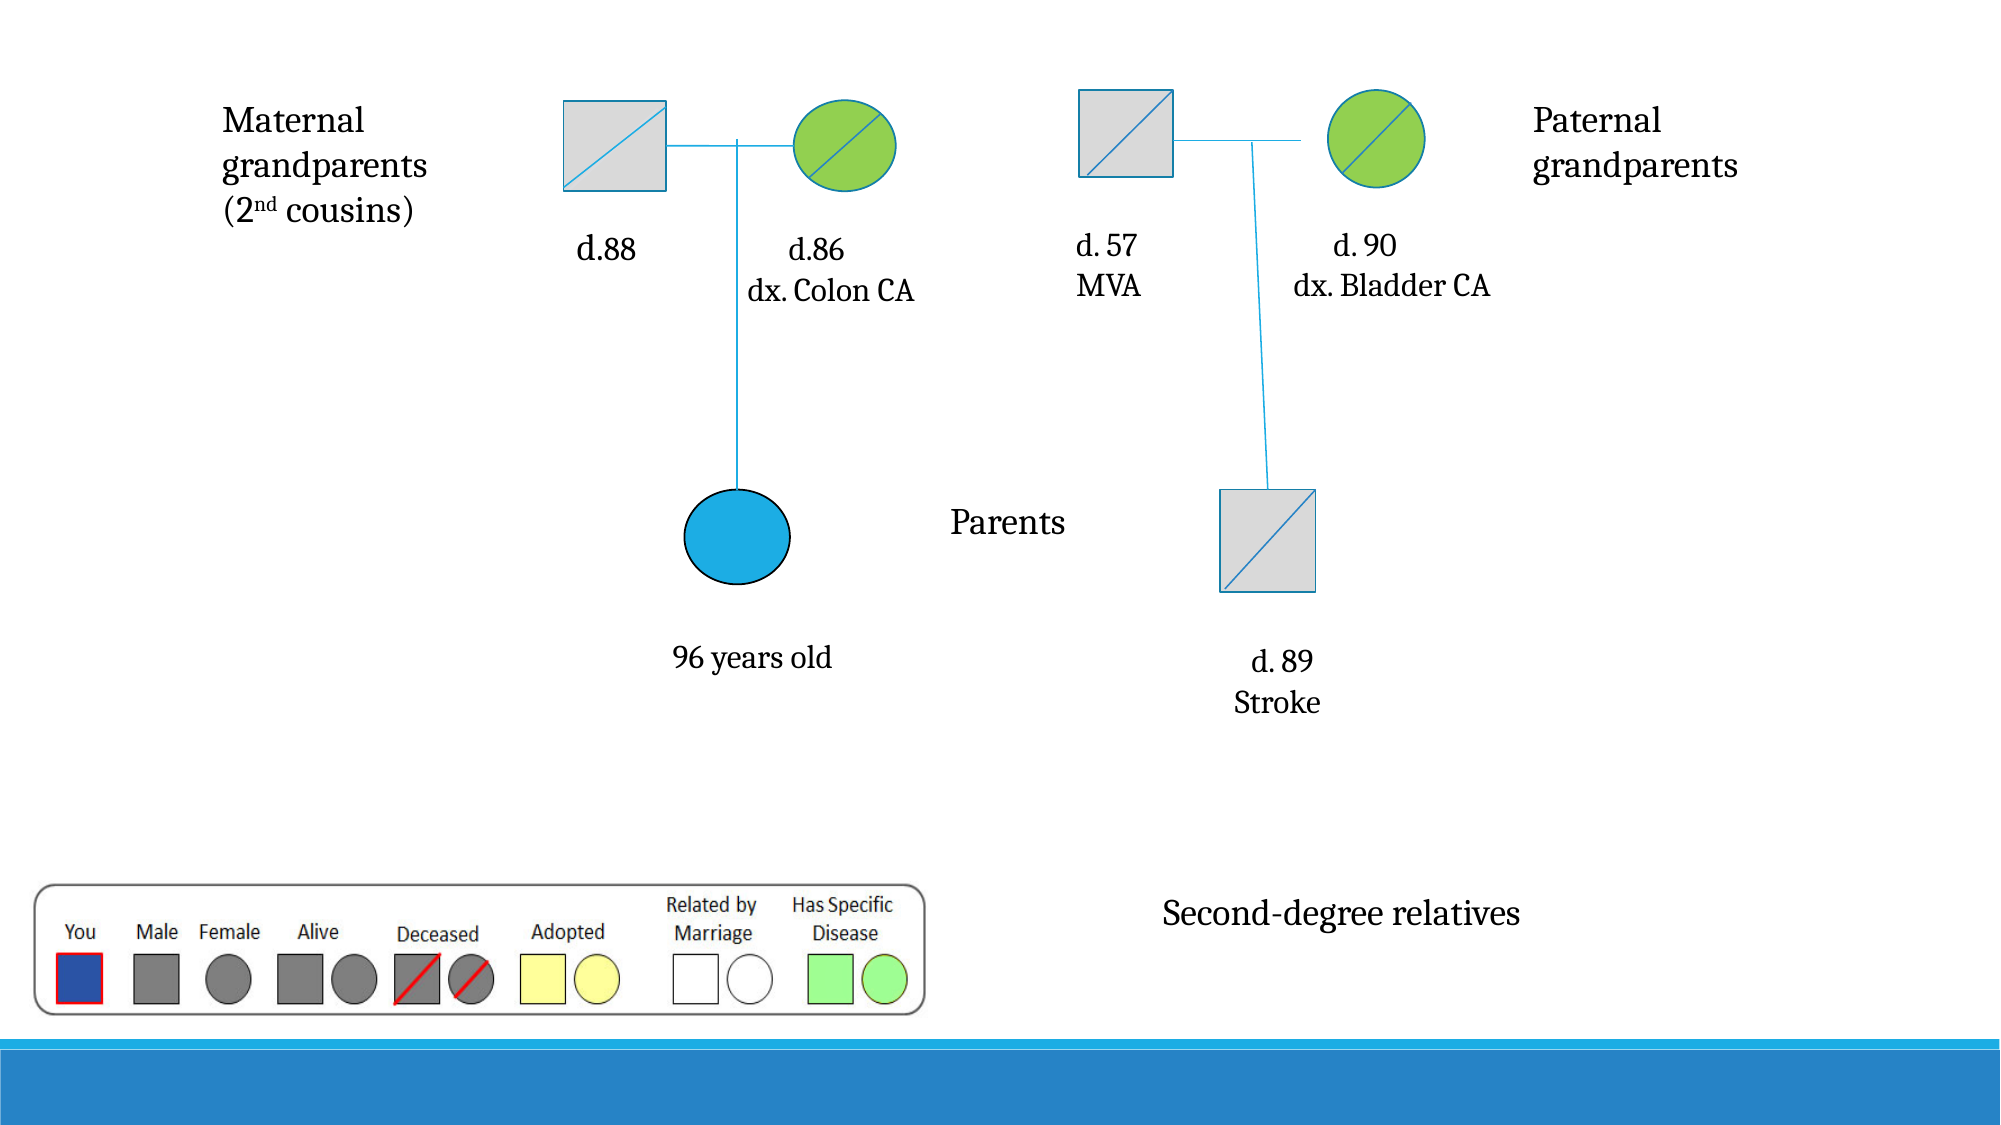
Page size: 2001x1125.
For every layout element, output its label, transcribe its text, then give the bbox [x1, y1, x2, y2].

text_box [1087, 89, 1174, 176]
text_box 96 years old [657, 627, 873, 683]
text_box d. 89 Stroke [1219, 627, 1412, 728]
text_box Parents [890, 489, 1126, 550]
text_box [808, 113, 882, 179]
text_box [1341, 102, 1412, 174]
picture [29, 880, 929, 1019]
text_box Paternal grandparents [1518, 87, 1783, 193]
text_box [1251, 141, 1269, 489]
text_box [563, 100, 667, 106]
text_box [563, 188, 667, 192]
text_box d. 57 d. 90 MVA dx. Bladder CA [1269, 215, 1519, 311]
text_box [792, 99, 897, 193]
text_box Second-degree relatives [1148, 880, 1606, 940]
text_box d.88 d.86 dx. Colon CA [537, 215, 736, 316]
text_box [563, 106, 667, 188]
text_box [1224, 489, 1316, 590]
text_box d. 57 d. 90 MVA dx. Bladder CA [1061, 215, 1251, 311]
text_box [1327, 104, 1412, 189]
text_box [1078, 89, 1174, 178]
text_box [1412, 104, 1426, 173]
text_box [683, 488, 791, 586]
text_box [1219, 489, 1316, 593]
text_box d.88 d.86 dx. Colon CA [738, 215, 957, 316]
text_box Maternal grandparents (2nd cousins) [207, 87, 459, 238]
text_box [1343, 89, 1410, 102]
